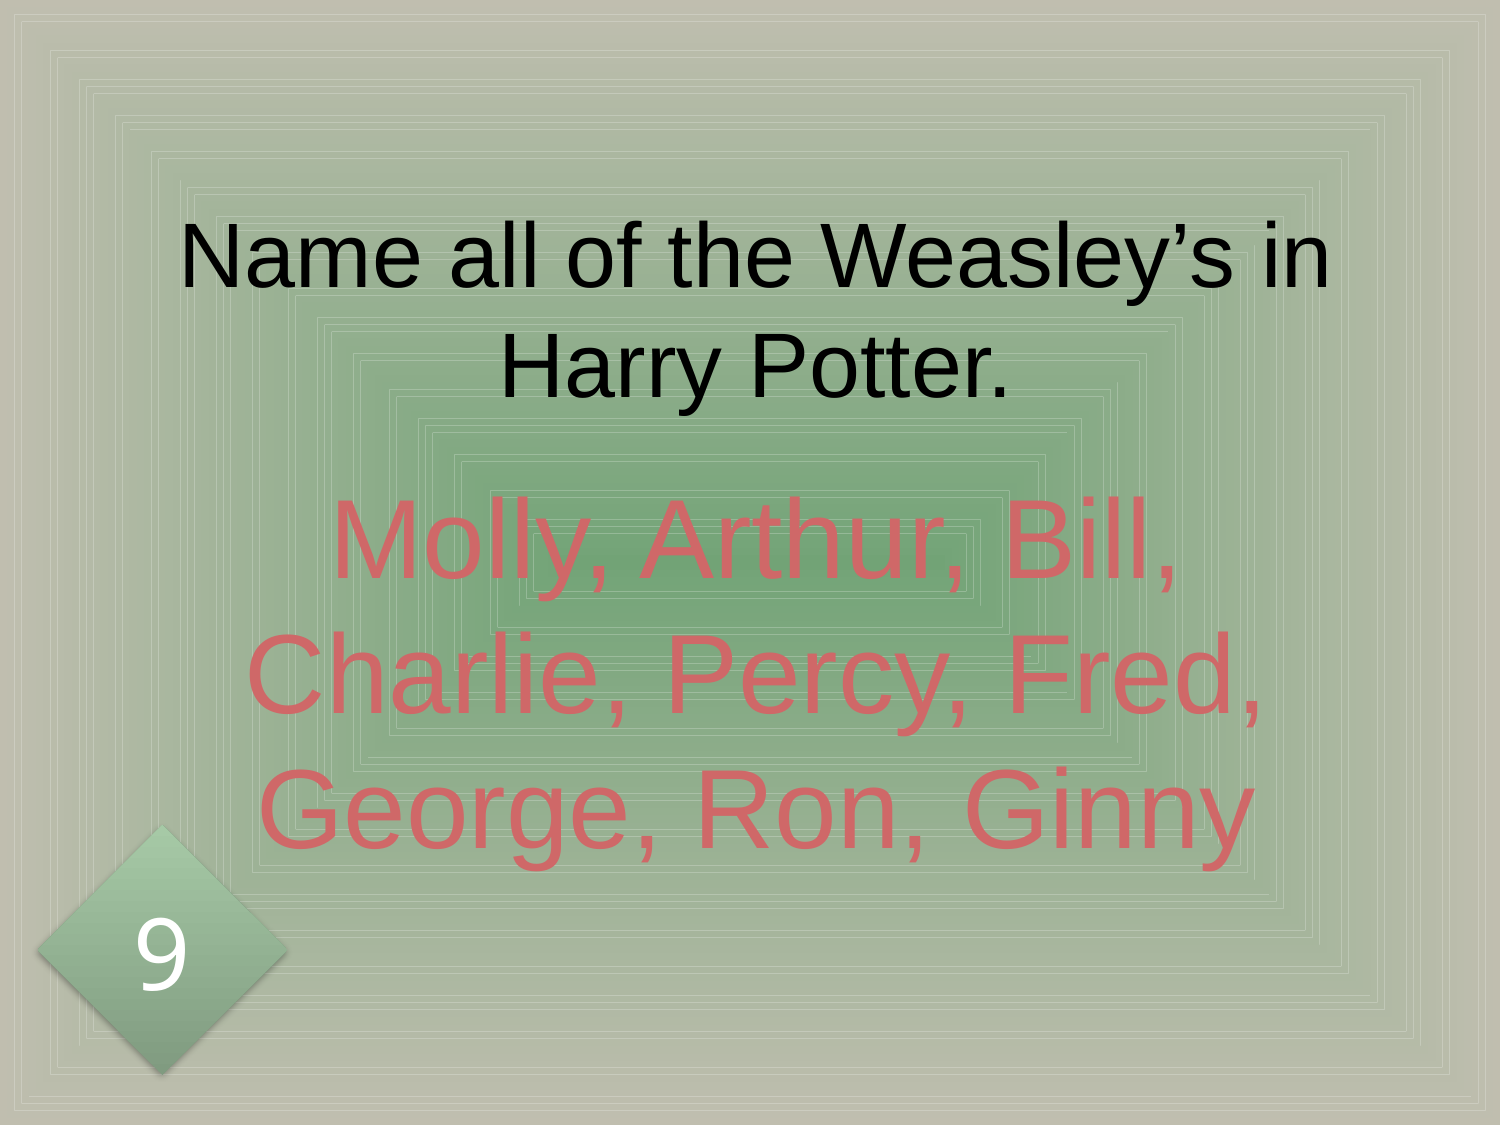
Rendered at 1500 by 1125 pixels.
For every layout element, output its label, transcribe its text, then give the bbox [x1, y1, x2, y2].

text_box Molly, Arthur, Bill, Charlie, Percy, Fred, George, Ron, Ginny [112, 500, 1400, 838]
text_box 9 [37, 838, 288, 1075]
title Name all of the Weasley’s in Harry Potter. [112, 137, 1401, 476]
